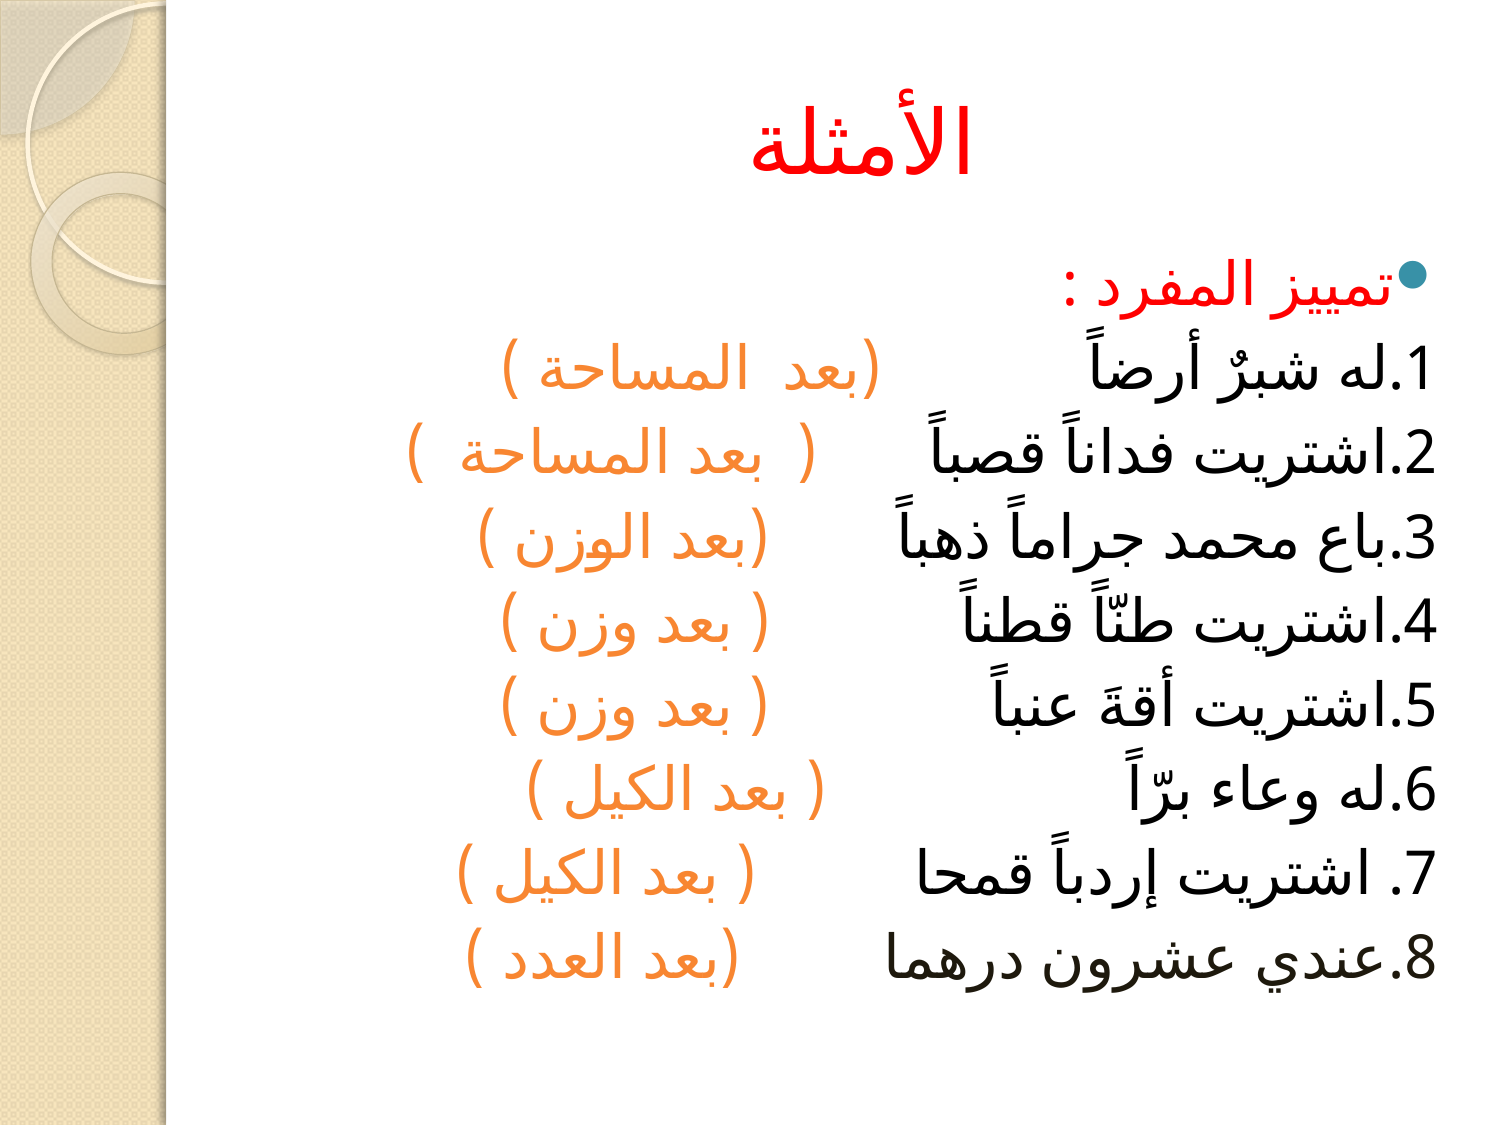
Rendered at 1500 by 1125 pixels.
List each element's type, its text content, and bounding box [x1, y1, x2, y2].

title الأمثلة [235, 45, 1466, 233]
list تمييز المفرد : 1.له شبرٌ أرضاً (بعد المساحة ) 2.اشتريت فداناً قصباً ( بعد المساحة ) 3.باع محمد جراماً ذهباً (بعد الوزن ) 4.اشتريت طنّاً قطناً ( بعد وزن ) 5.اشتريت أقةَ عنباً ( بعد وزن ) 6.له وعاء برّاً ( بعد الكيل ) 7. اشتريت إردباً قمحا ( بعد الكيل ) 8.عندي عشرون درهما (بعد العدد ) [235, 237, 1466, 1025]
